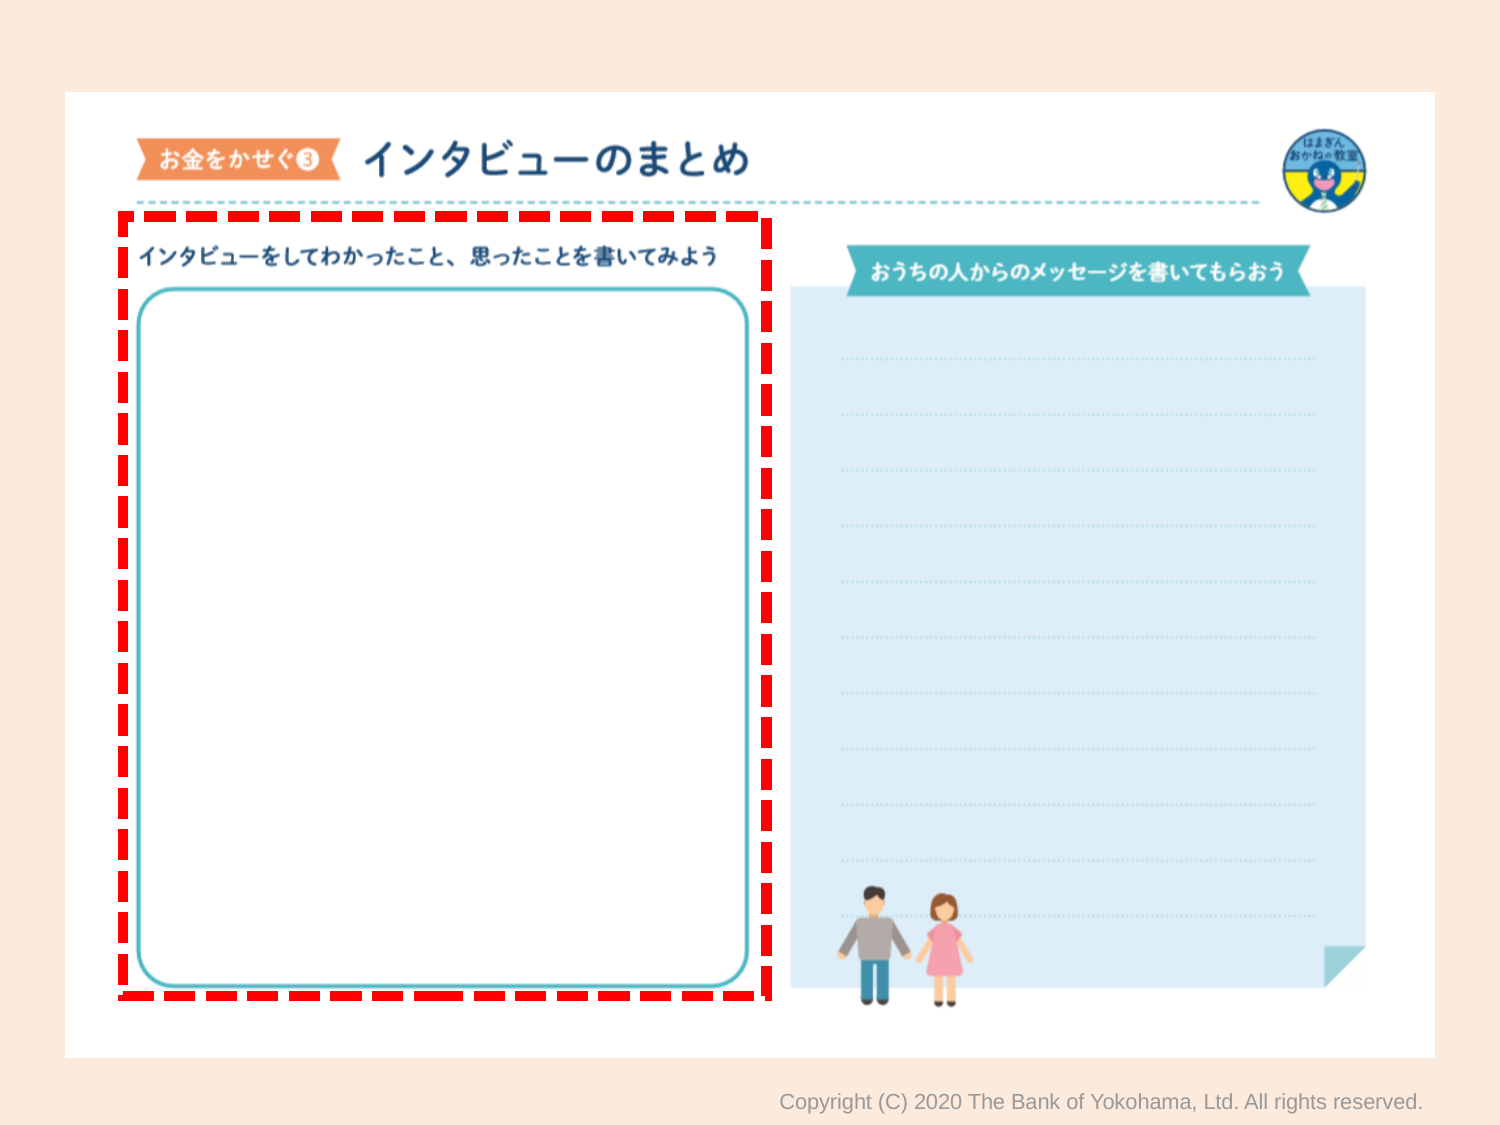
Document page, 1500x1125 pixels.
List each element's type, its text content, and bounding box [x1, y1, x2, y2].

picture [65, 92, 1435, 1058]
text_box Copyright (C) 2020 The Bank of Yokohama, Ltd. All rights reserved. [771, 1087, 1456, 1115]
